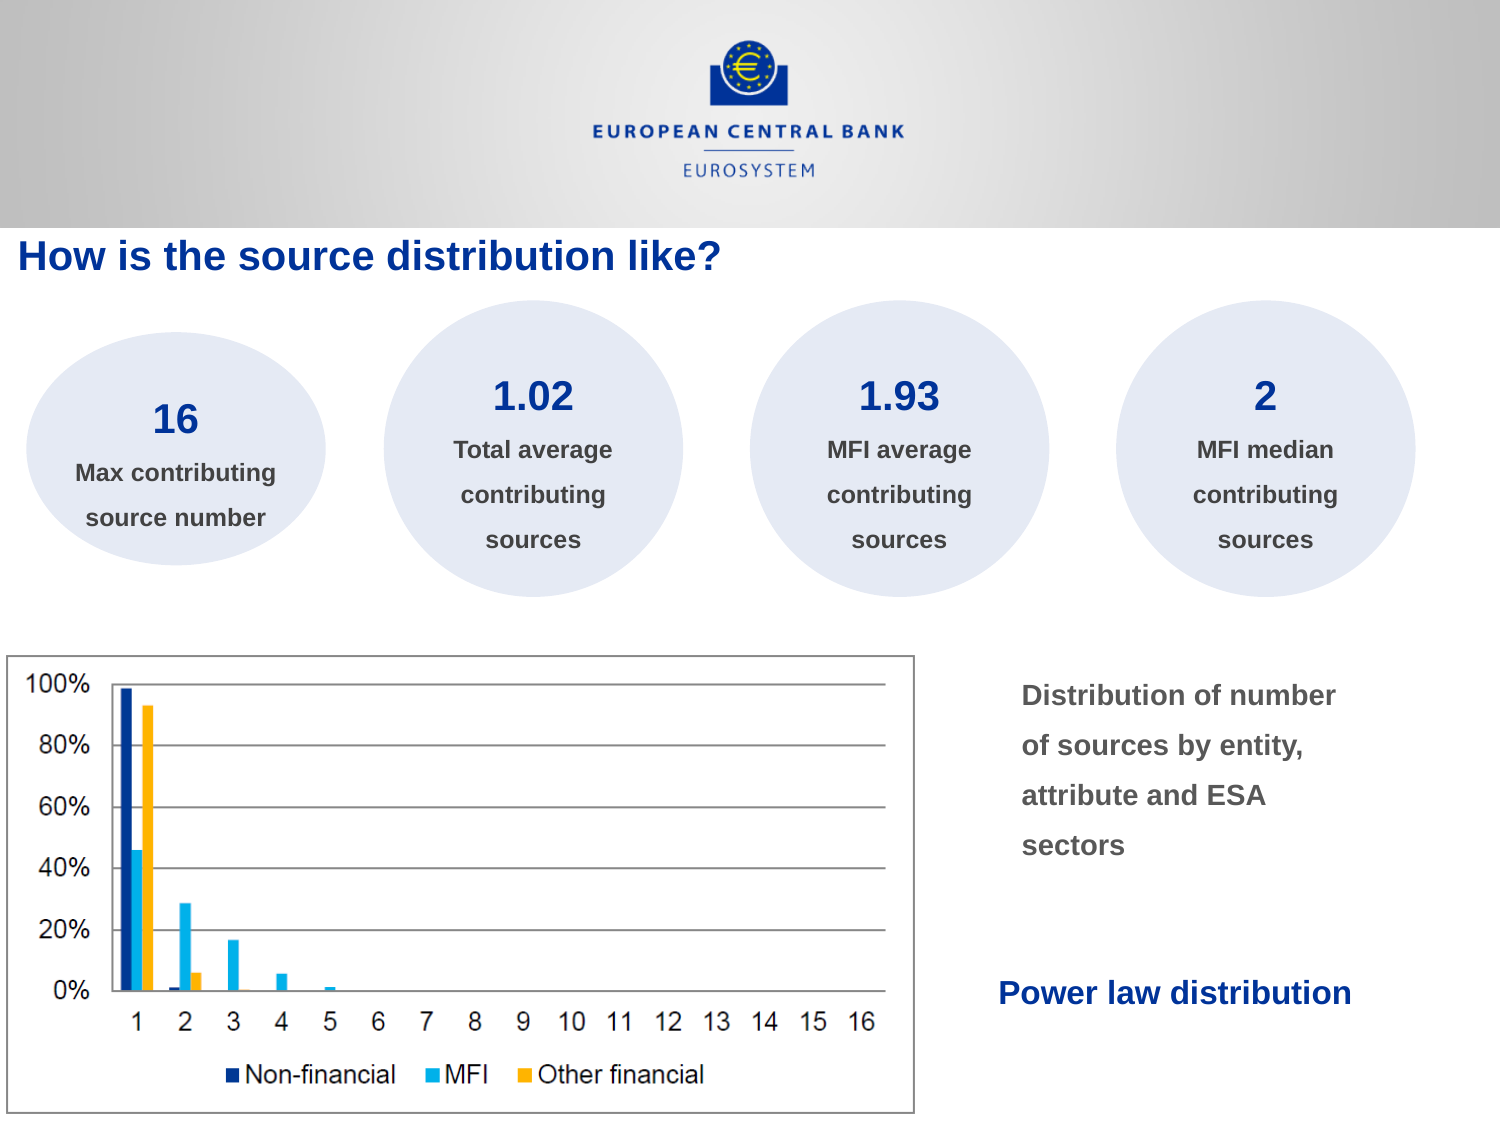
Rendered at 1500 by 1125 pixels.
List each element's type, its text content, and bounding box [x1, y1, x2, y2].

picture [1, 651, 920, 1118]
text_box 2 MFI median contributing sources [1116, 300, 1416, 597]
picture [0, 0, 1500, 228]
text_box 16 Max contributing source number [26, 332, 326, 566]
subtitle How is the source distribution like? [17, 219, 1424, 279]
text_box 1.02 Total average contributing sources [383, 300, 684, 597]
text_box Distribution of number of sources by entity, attribute and ESA sectors [1021, 651, 1371, 862]
text_box Power law distribution [998, 964, 1460, 1012]
text_box 1.93 MFI average contributing sources [749, 300, 1050, 597]
